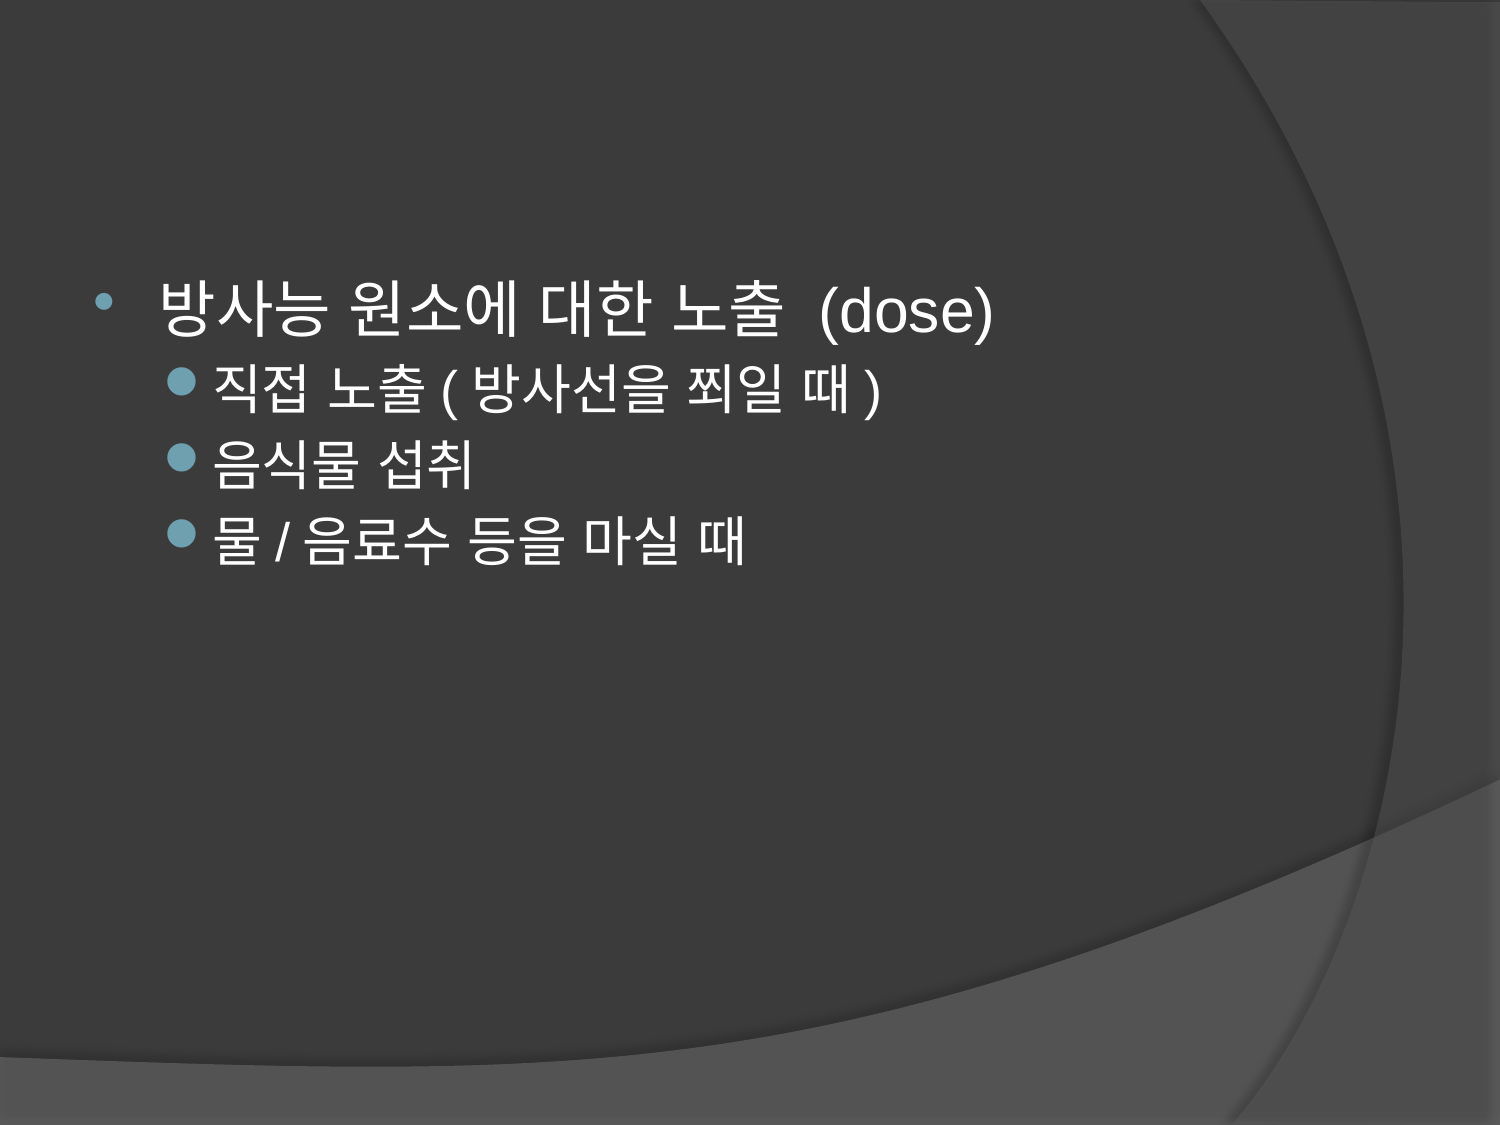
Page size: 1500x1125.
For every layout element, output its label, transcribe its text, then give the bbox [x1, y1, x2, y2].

list 방사능 원소에 대한 노출 (dose) 직접 노출(방사선을 쬐일 때) 음식물 섭취 물/음료수 등을 마실 때 [75, 262, 1300, 1005]
